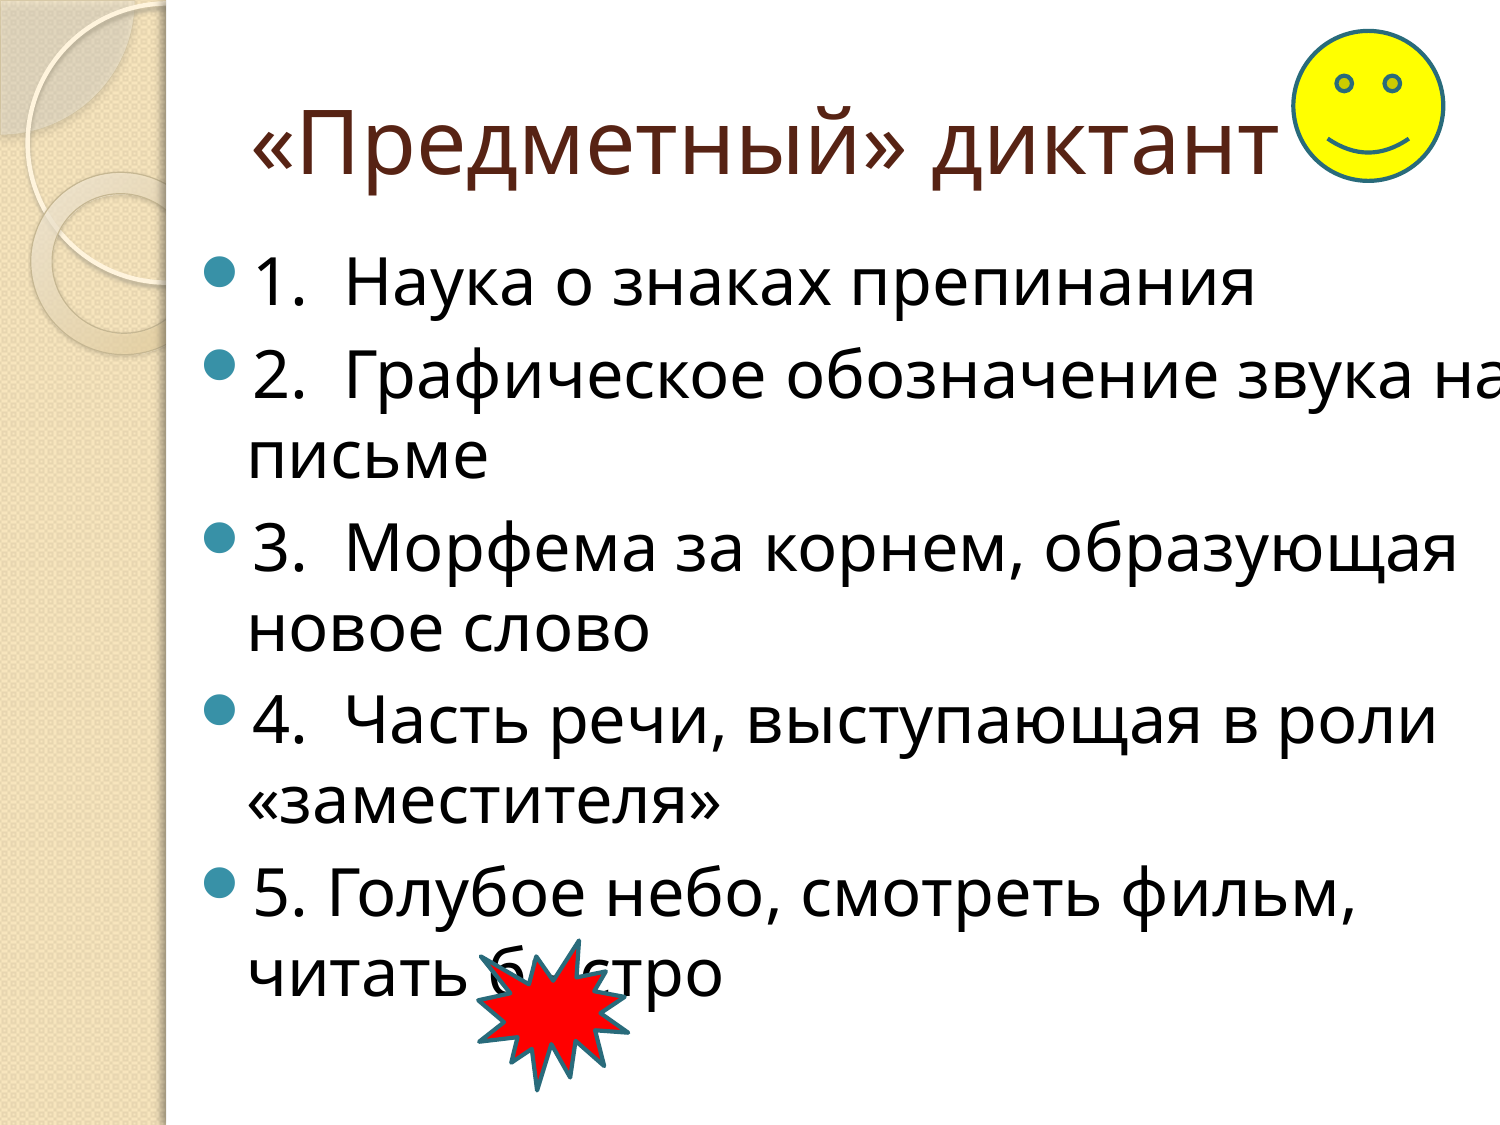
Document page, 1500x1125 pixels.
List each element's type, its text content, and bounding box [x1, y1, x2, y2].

text_box [1291, 28, 1446, 183]
list 1. Наука о знаках препинания 2. Графическое обозначение звука на письме 3. Морфема за корнем, образующая новое слово 4. Часть речи, выступающая в роли «заместителя» 5. Голубое небо, смотреть фильм, читать быстро [171, 231, 1500, 1094]
text_box [476, 938, 631, 1093]
title «Предметный» диктант [235, 45, 1466, 231]
